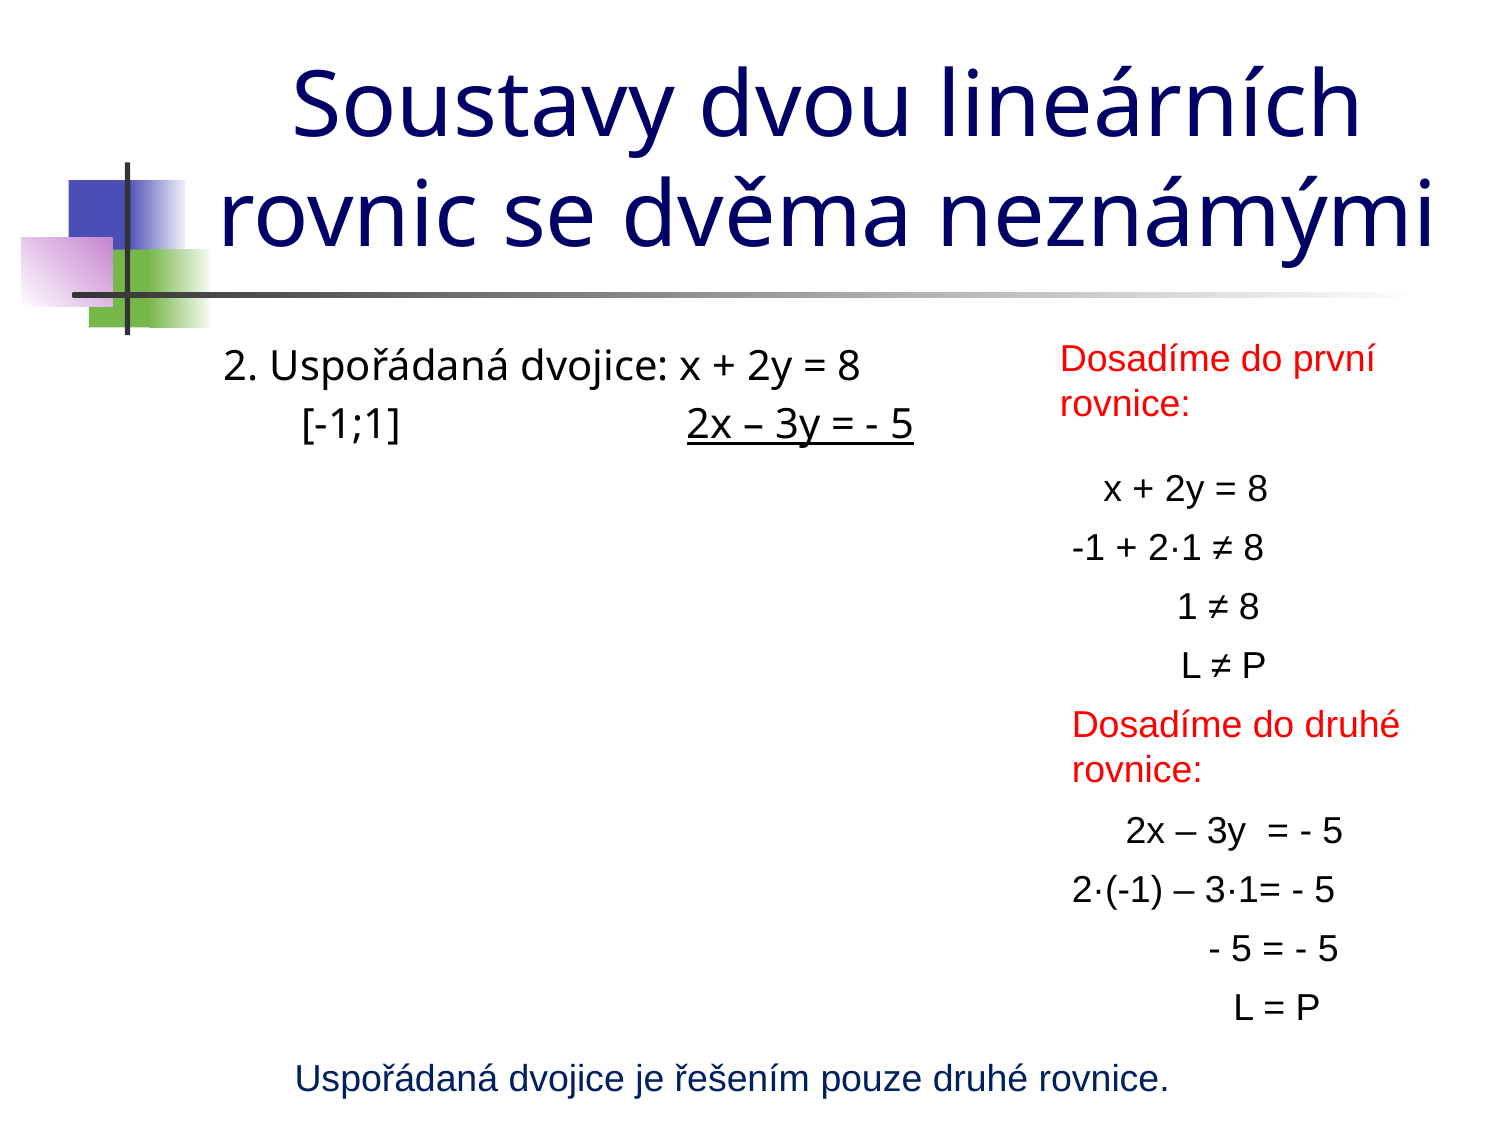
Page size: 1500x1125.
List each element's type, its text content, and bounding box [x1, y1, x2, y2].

text_box 2·(-1) – 3·1= - 5 [1057, 857, 1377, 916]
text_box Uspořádaná dvojice je řešením pouze druhé rovnice. [147, 1046, 1317, 1107]
text_box Dosadíme do druhé rovnice: [1057, 692, 1459, 798]
text_box - 5 = - 5 [1057, 916, 1377, 977]
list 2. Uspořádaná dvojice: x + 2y = 8 [-1;1] 2x – 3y = - 5 [193, 330, 1022, 492]
text_box Dosadíme do první rovnice: [1045, 326, 1447, 431]
text_box 2x – 3y = - 5 [1068, 798, 1388, 859]
text_box 1 ≠ 8 [1057, 574, 1282, 633]
text_box -1 + 2·1 ≠ 8 [1057, 515, 1377, 575]
text_box x + 2y = 8 [1057, 456, 1377, 515]
text_box L ≠ P [998, 633, 1317, 694]
text_box L = P [1092, 975, 1412, 1036]
title Soustavy dvou lineárních rovnic se dvěma neznámými [188, 34, 1468, 276]
